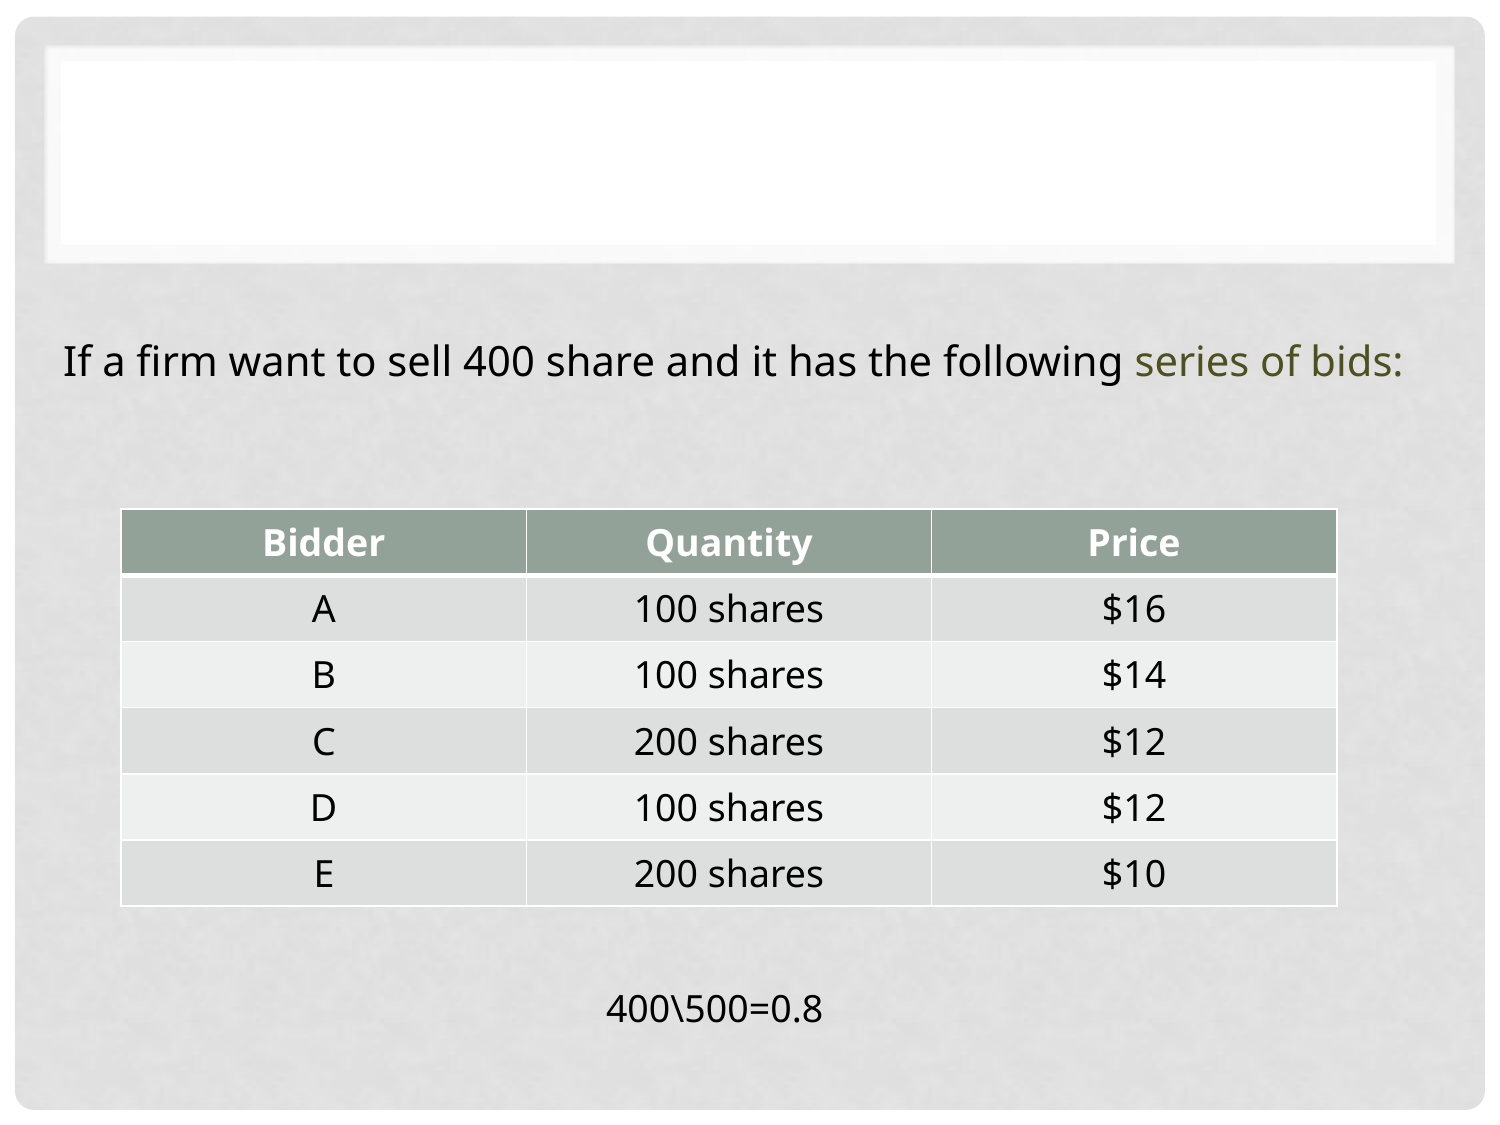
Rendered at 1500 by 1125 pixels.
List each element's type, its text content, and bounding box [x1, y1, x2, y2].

table_cell A [122, 578, 526, 641]
table_cell 200 shares [527, 708, 931, 773]
text_box 400\500=0.8 [591, 977, 1076, 1038]
table_cell C [122, 708, 526, 773]
table_cell D [122, 775, 526, 839]
table_cell 200 shares [527, 841, 931, 905]
table_cell $12 [932, 708, 1336, 773]
table_cell 100 shares [527, 642, 931, 707]
table_cell $14 [932, 642, 1336, 707]
table_cell $12 [932, 775, 1336, 839]
table_cell 100 shares [527, 775, 931, 839]
table_cell E [122, 841, 526, 905]
text_box If a firm want to sell 400 share and it has the following series of bids: [48, 327, 1420, 393]
table_header Price [932, 510, 1336, 573]
table_header Bidder [122, 510, 526, 573]
table_cell $16 [932, 578, 1336, 641]
table_header Quantity [527, 510, 931, 573]
table_cell 100 shares [527, 578, 931, 641]
table_cell B [122, 642, 526, 707]
table_cell $10 [932, 841, 1336, 905]
